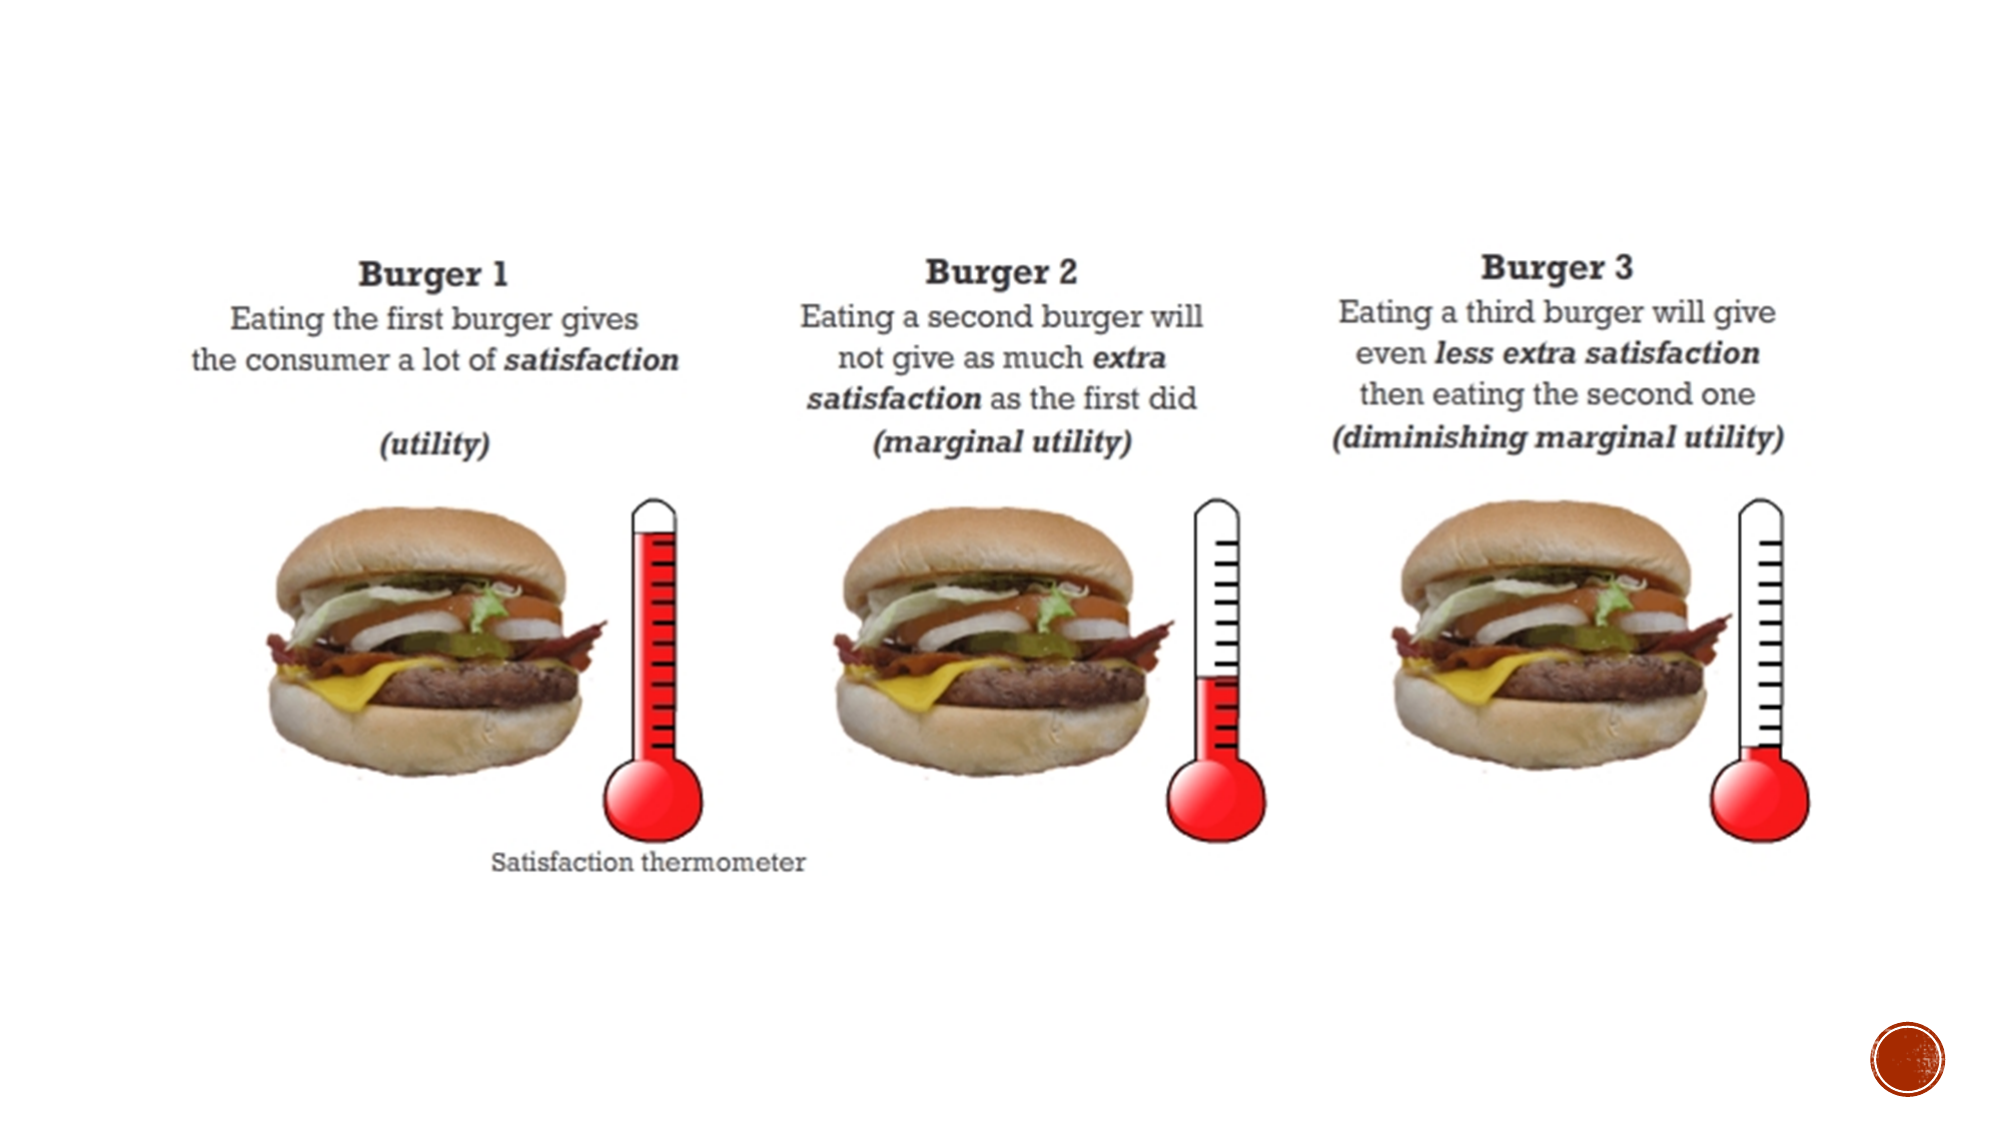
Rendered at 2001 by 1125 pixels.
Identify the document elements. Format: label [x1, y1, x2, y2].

list [142, 221, 1846, 901]
